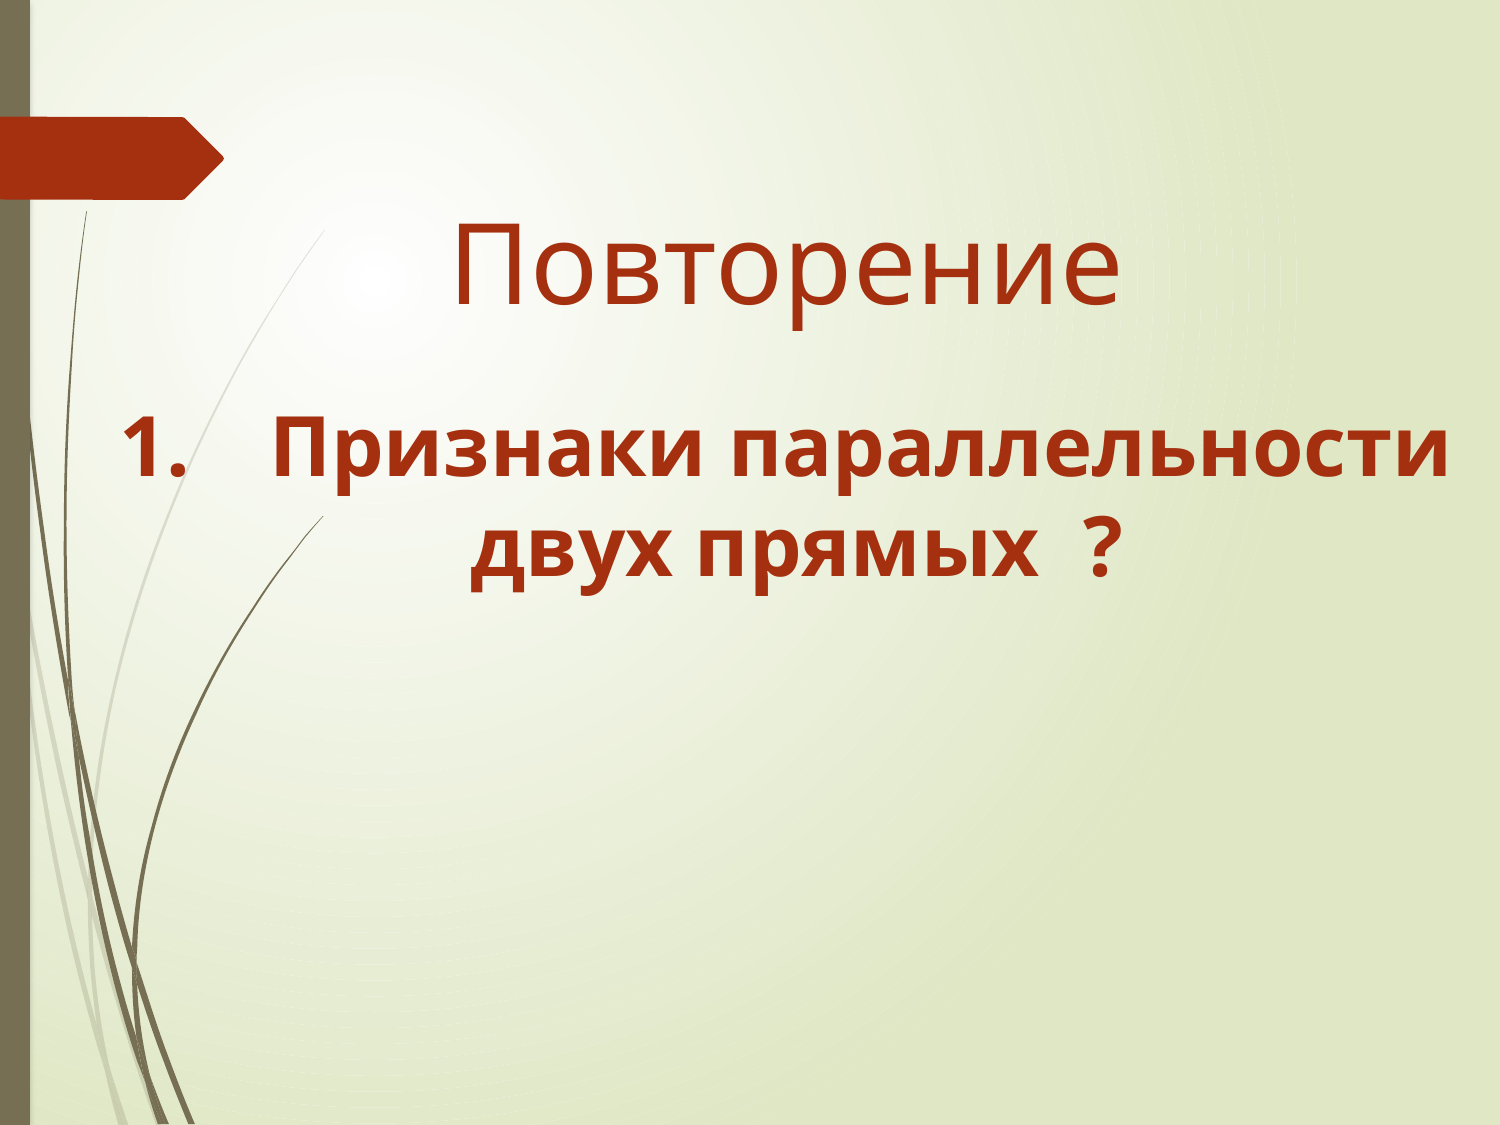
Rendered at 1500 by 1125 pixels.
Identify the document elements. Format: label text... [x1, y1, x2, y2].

text_box Повторение [433, 184, 1140, 335]
text_box Признаки параллельности двух прямых ? [0, 385, 1500, 701]
